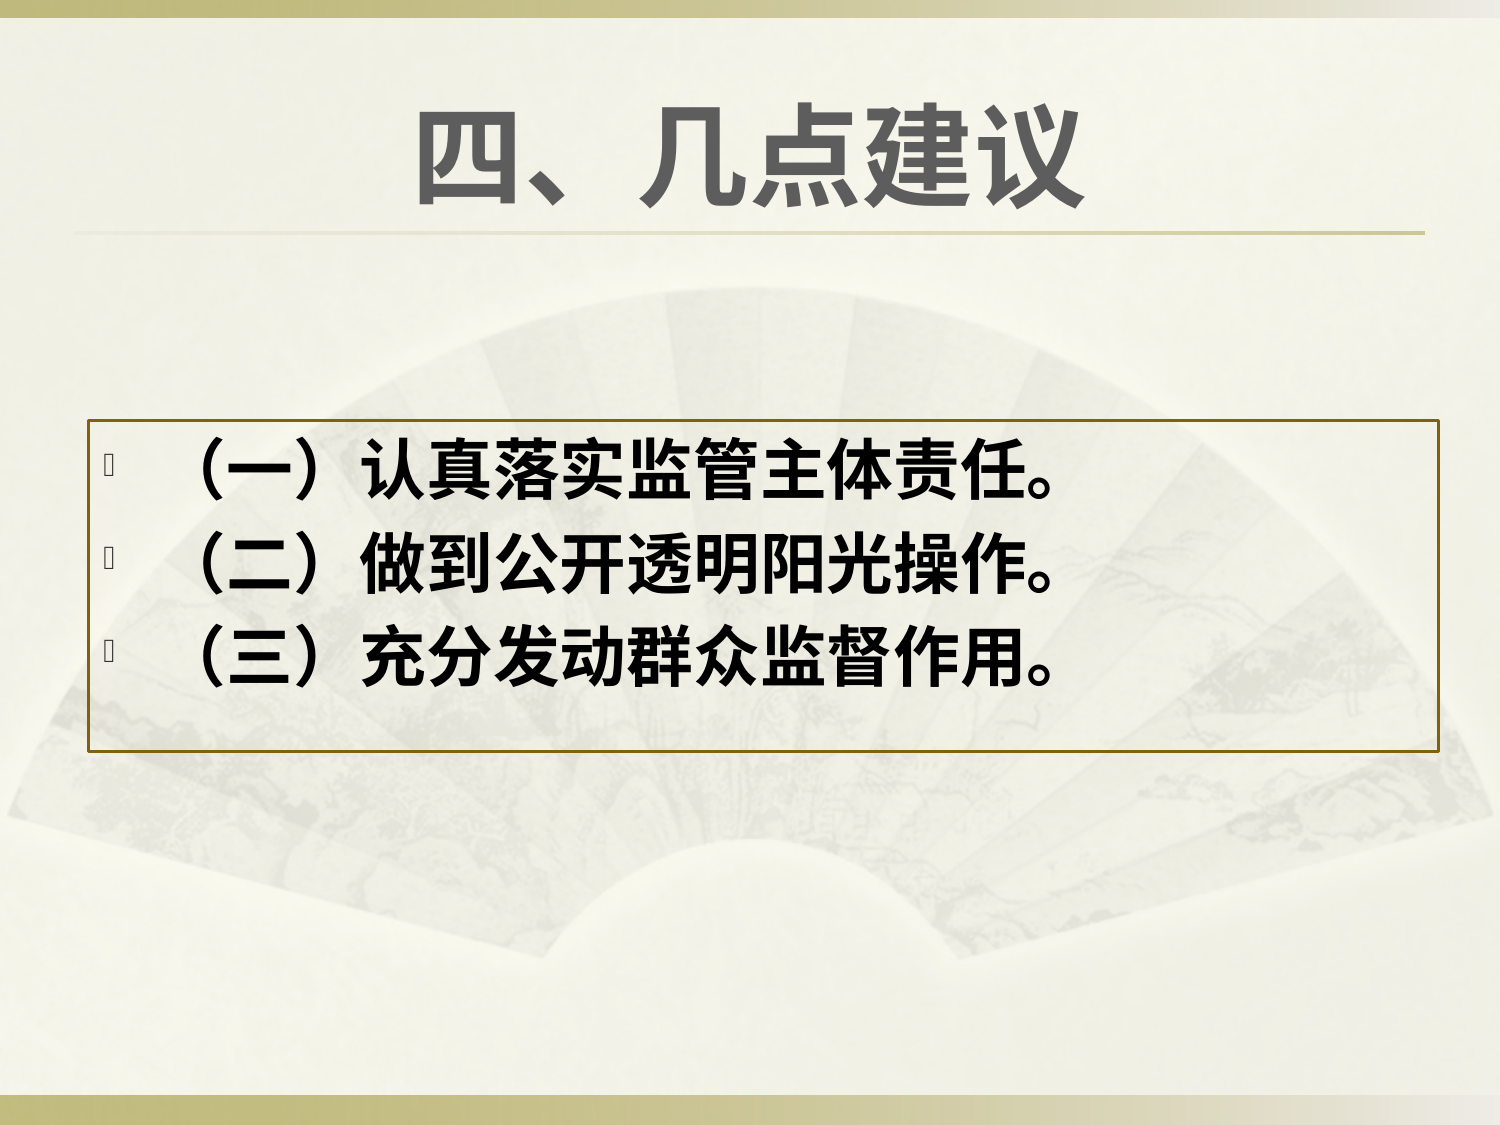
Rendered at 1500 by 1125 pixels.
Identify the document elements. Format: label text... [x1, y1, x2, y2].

list （一）认真落实监管主体责任。 （二）做到公开透明阳光操作。 （三）充分发动群众监督作用。 [88, 420, 1439, 752]
text_box 四、几点建议 [396, 78, 1103, 229]
